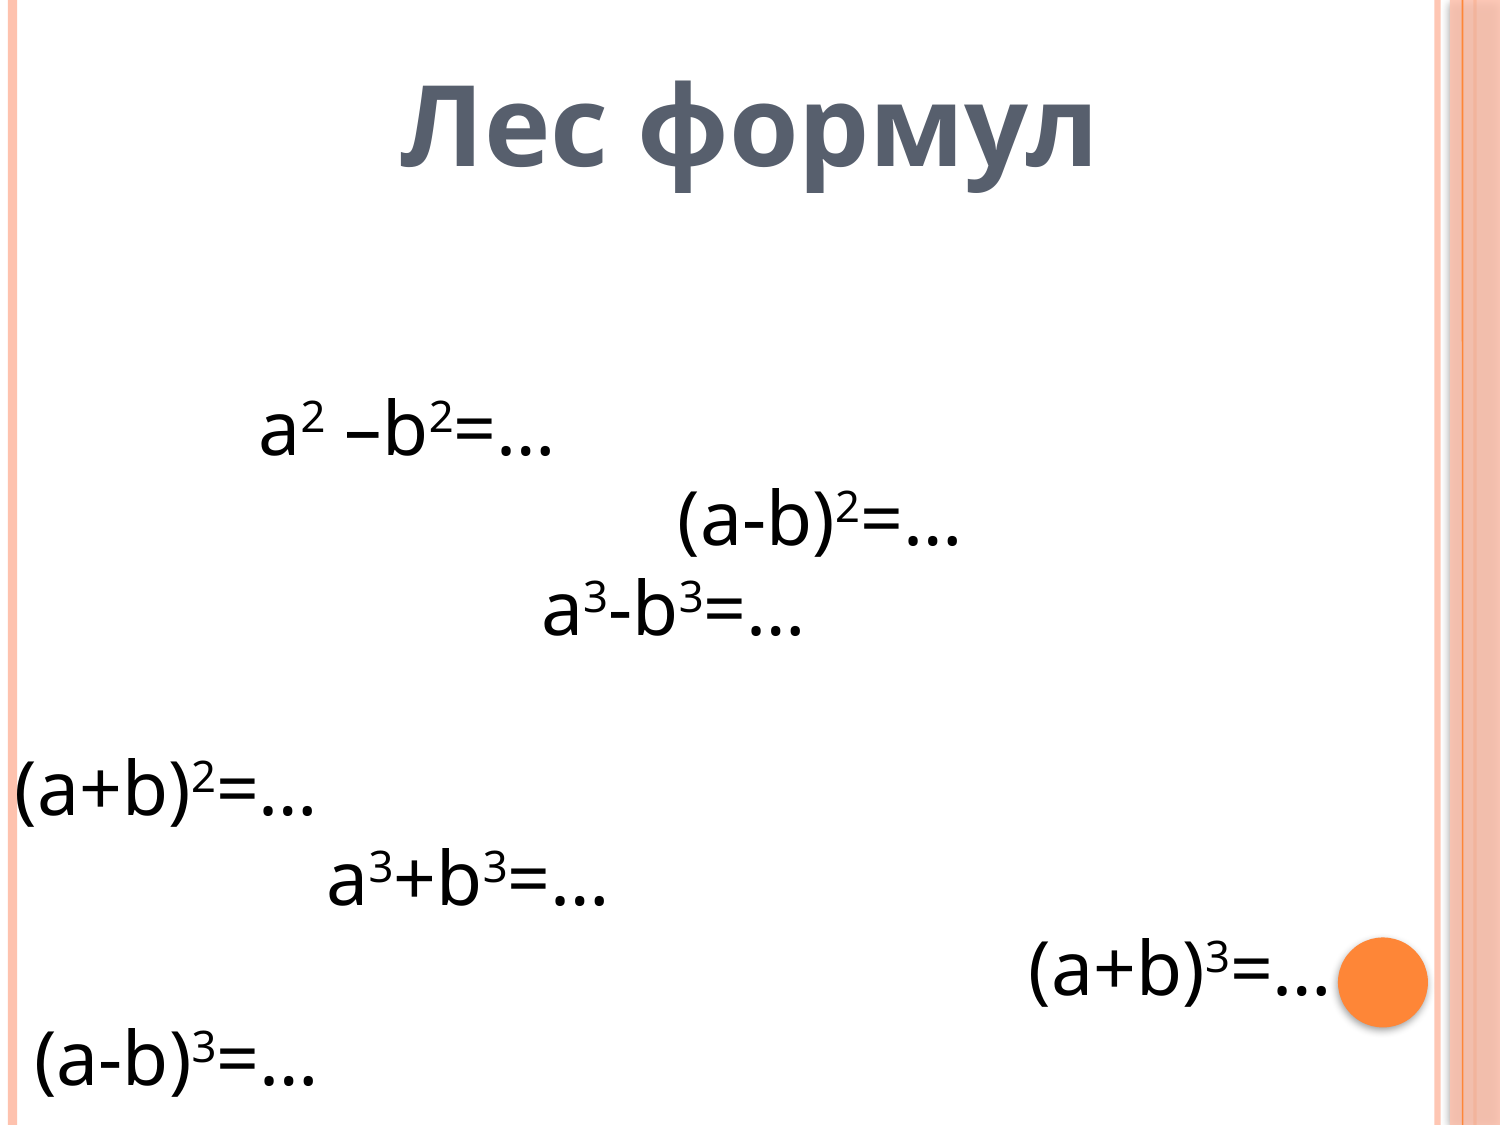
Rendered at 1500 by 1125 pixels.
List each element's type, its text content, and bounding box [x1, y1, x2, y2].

text_box а2 –b2=… (a-b)2=… a3-b3=… (a+b)2=… a3+b3=… (a+b)3=… (a-b)3=… [0, 373, 1500, 1108]
text_box Лес формул [0, 46, 1500, 197]
